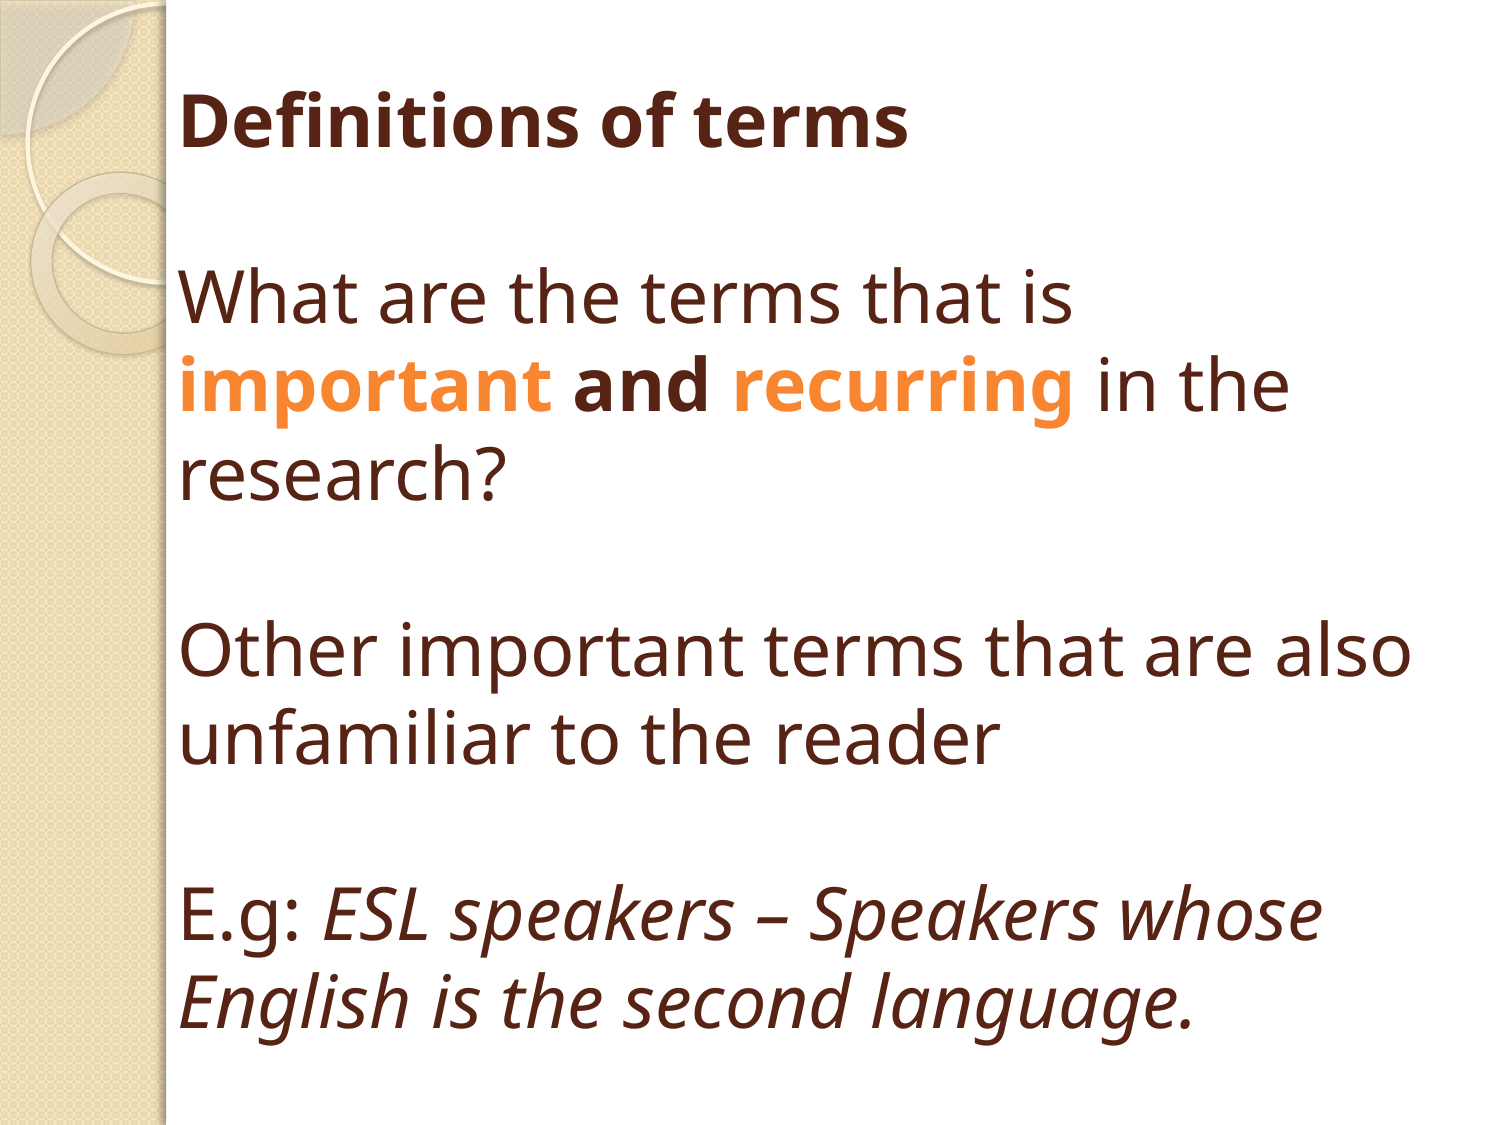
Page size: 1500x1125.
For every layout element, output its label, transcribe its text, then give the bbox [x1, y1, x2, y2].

title Definitions of terms What are the terms that is important and recurring in the research? Other important terms that are also unfamiliar to the reader E.g: ESL speakers – Speakers whose English is the second language. [162, 62, 1463, 1055]
